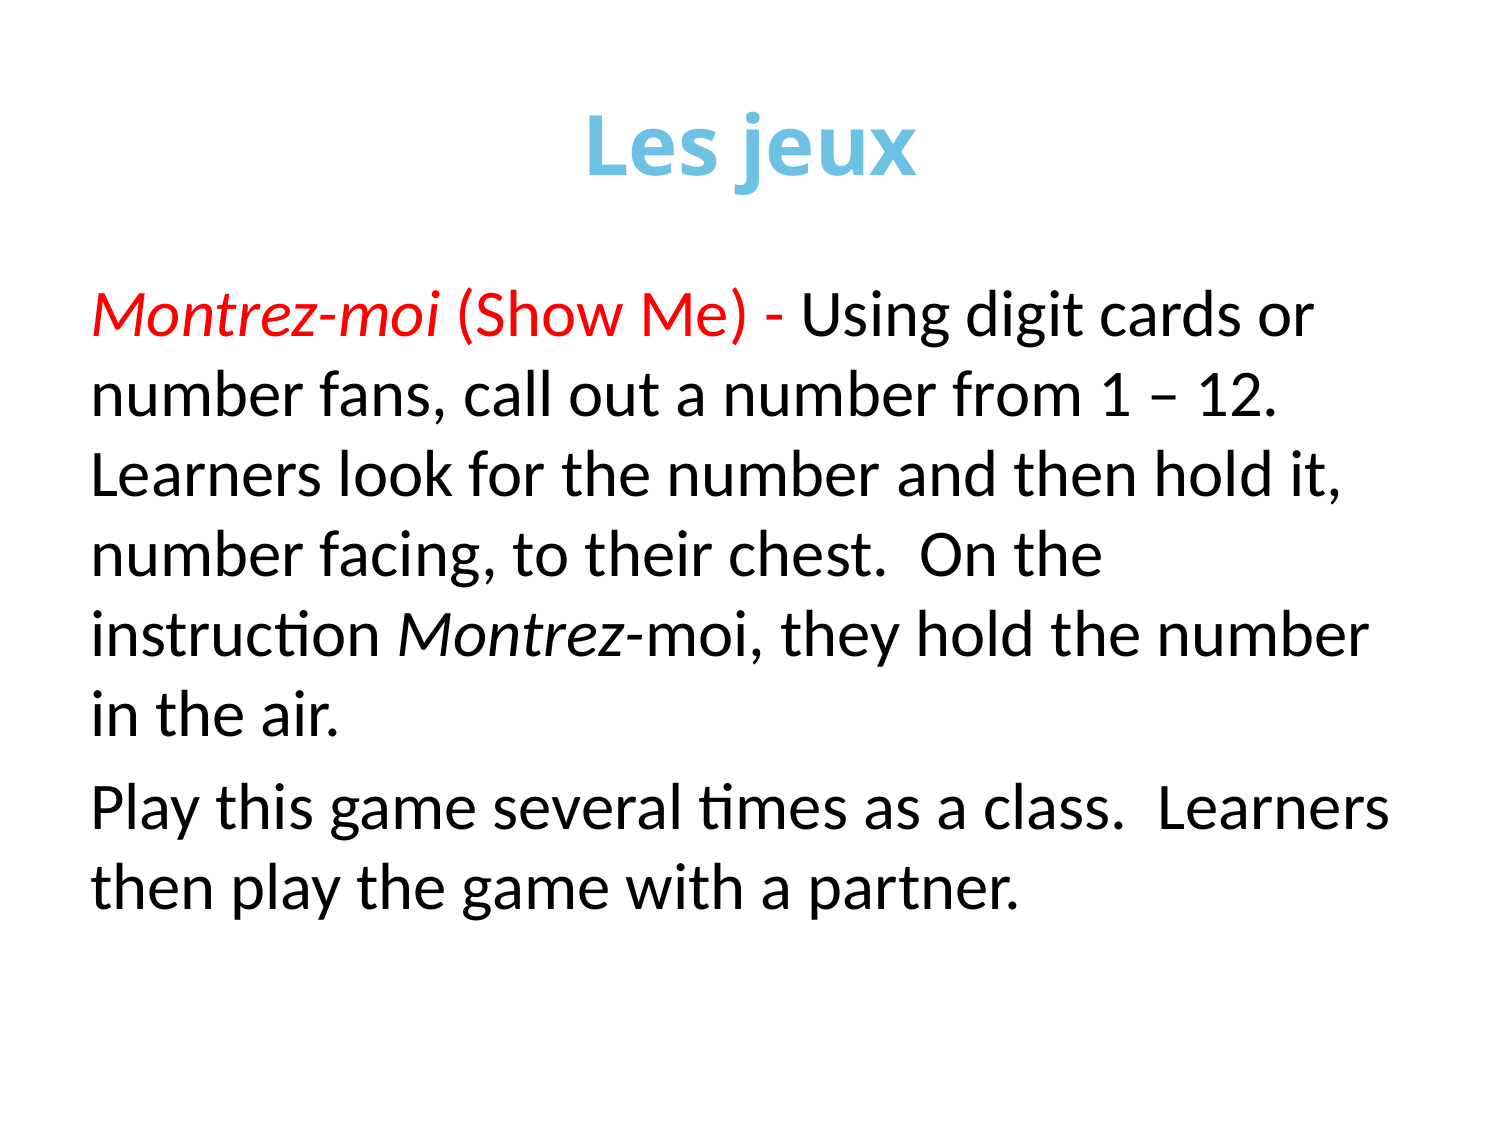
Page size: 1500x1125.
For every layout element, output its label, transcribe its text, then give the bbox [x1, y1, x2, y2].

list Montrez-moi (Show Me) - Using digit cards or number fans, call out a number from 1 – 12. Learners look for the number and then hold it, number facing, to their chest. On the instruction Montrez-moi, they hold the number in the air. Play this game several times as a class. Learners then play the game with a partner. [75, 262, 1425, 1005]
title Les jeux [75, 45, 1425, 233]
